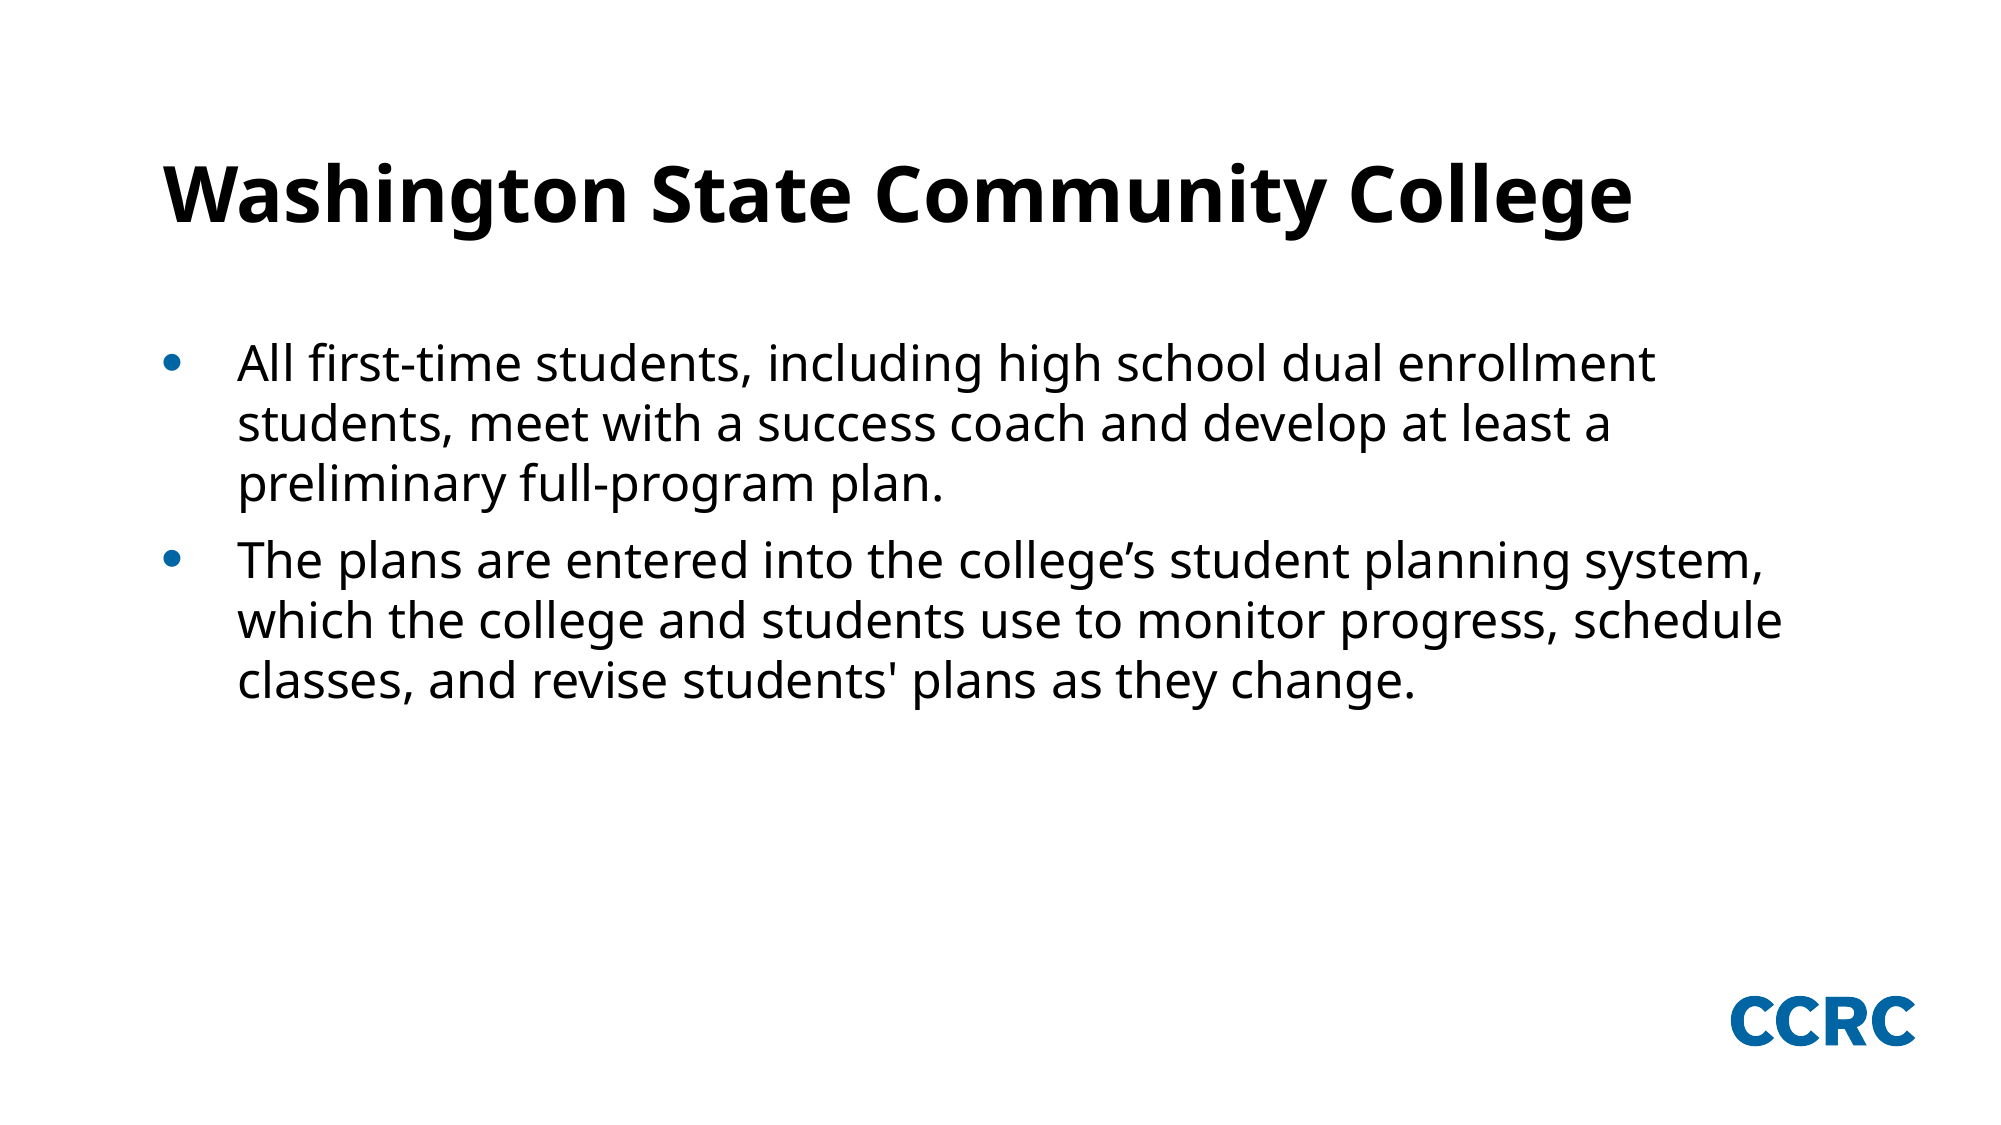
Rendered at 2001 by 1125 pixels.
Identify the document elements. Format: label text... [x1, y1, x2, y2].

title Washington State Community College [143, 124, 1853, 312]
picture [1727, 987, 1919, 1055]
list All first-time students, including high school dual enrollment students, meet with a success coach and develop at least a preliminary full-program plan. The plans are entered into the college’s student planning system, which the college and students use to monitor progress, schedule classes, and revise students' plans as they change. [140, 311, 1850, 954]
